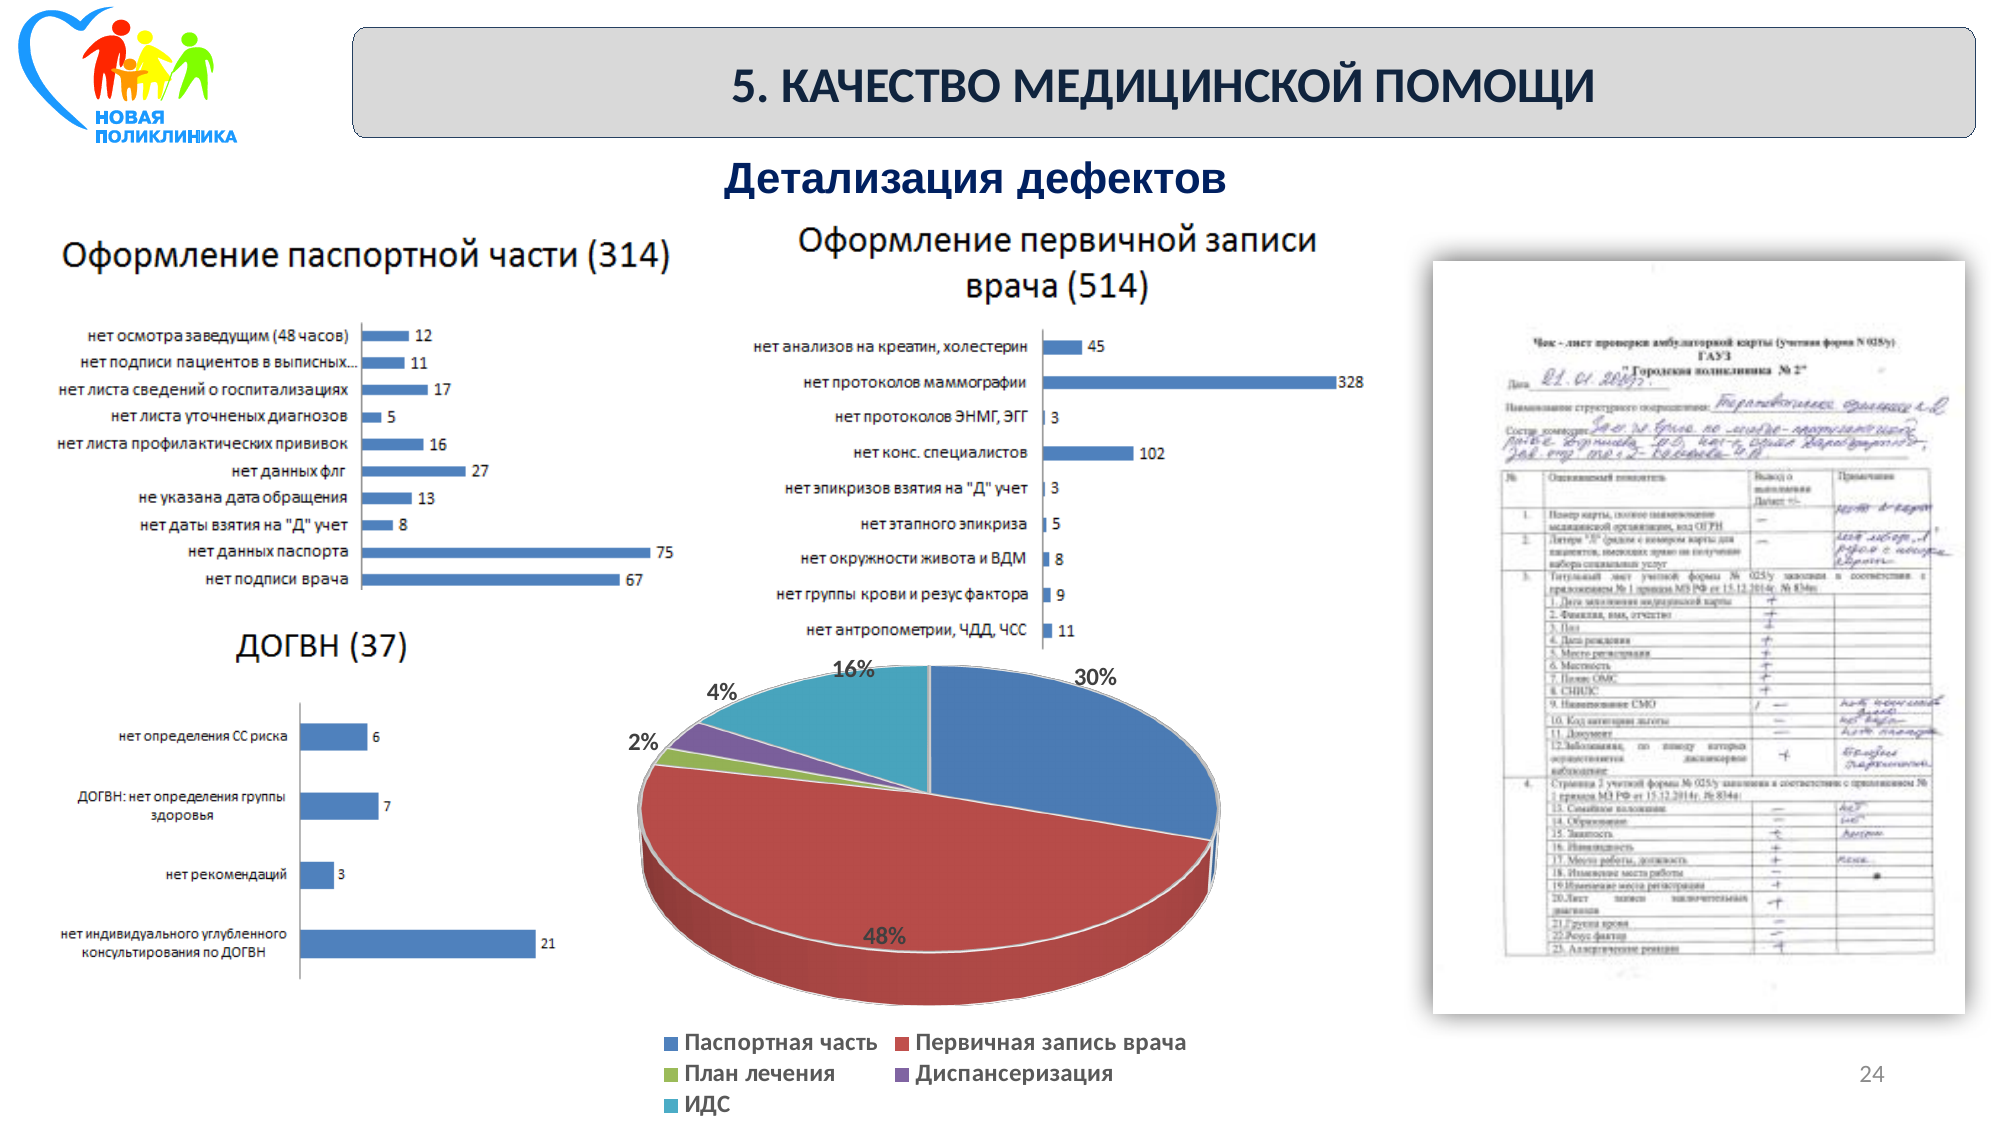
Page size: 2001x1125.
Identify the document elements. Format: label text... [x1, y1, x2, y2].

picture [18, 6, 238, 143]
text_box 5. КАЧЕСТВО МЕДИЦИНСКОЙ ПОМОЩИ [352, 27, 1976, 138]
picture [715, 199, 1402, 714]
picture [26, 590, 620, 1036]
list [17, 190, 717, 714]
title Детализация дефектов [378, 138, 1575, 270]
picture [1433, 261, 1966, 1014]
slide_number 24 [1433, 1042, 1900, 1103]
chart [542, 637, 1310, 1125]
